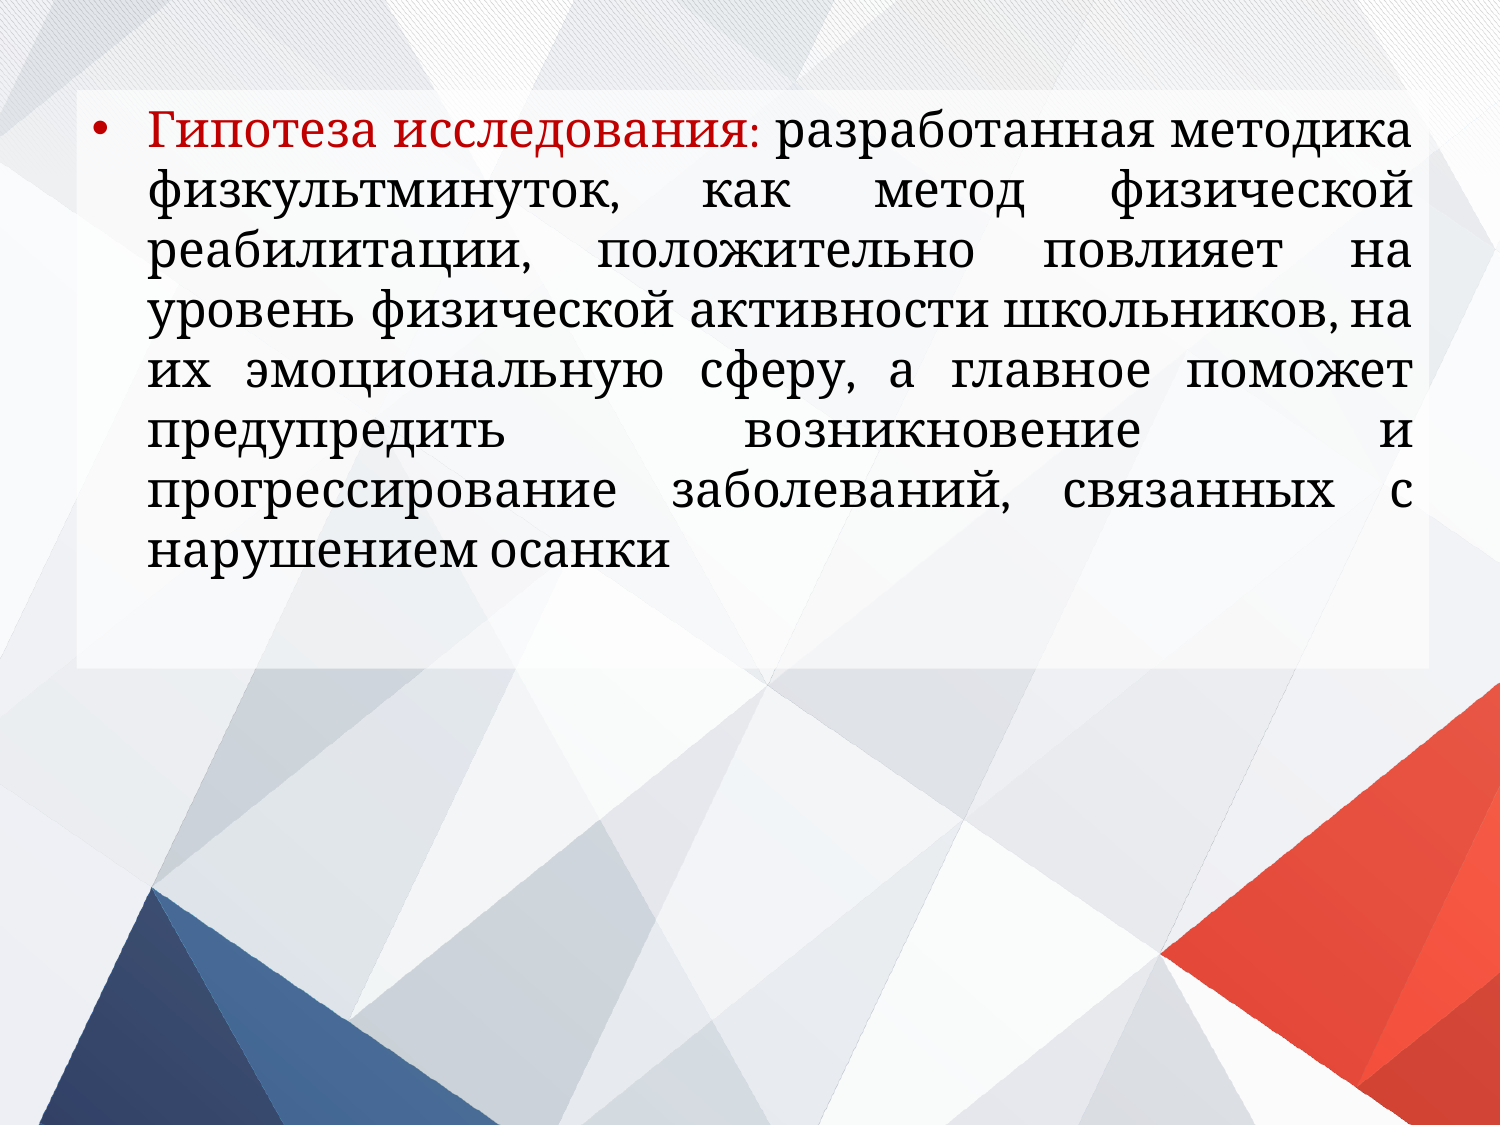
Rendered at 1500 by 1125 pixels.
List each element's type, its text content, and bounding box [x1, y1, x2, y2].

list Гипотеза исследования: разработанная методика физкультминуток, как метод физической реабилитации, положительно повлияет на уровень физической активности школьников, на их эмоциональную сферу, а главное поможет предупредить возникновение и прогрессирование заболеваний, связанных с нарушением осанки [75, 88, 1431, 671]
picture [0, 0, 1500, 1125]
